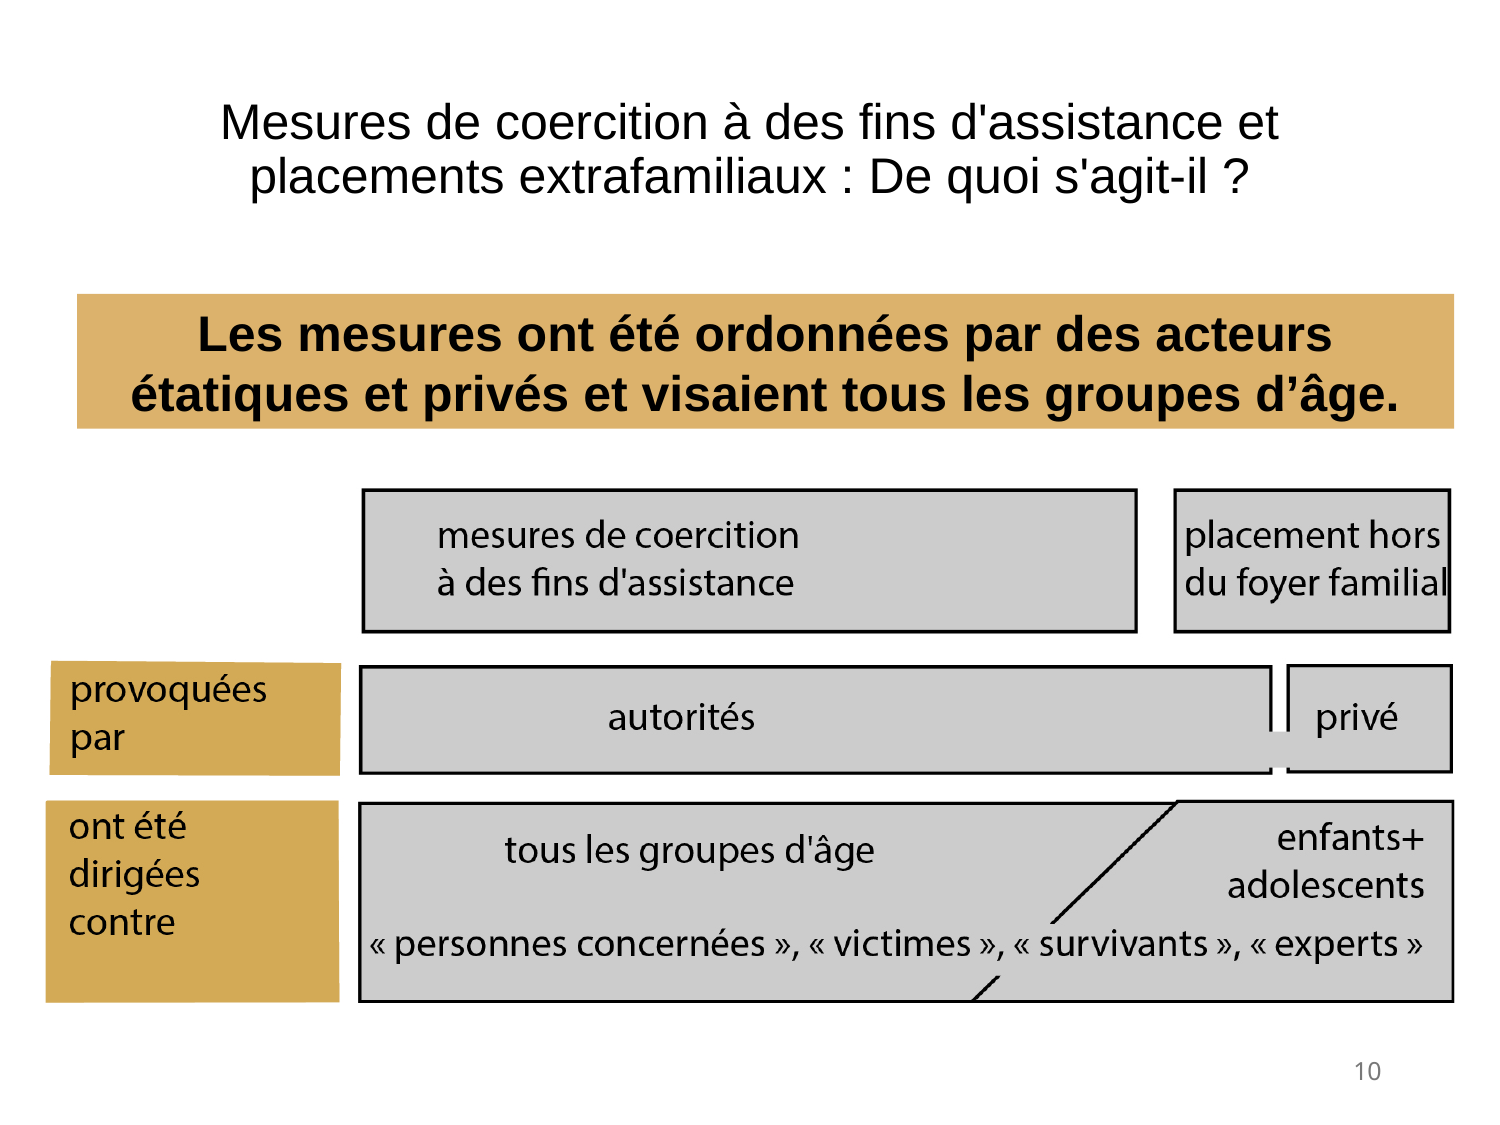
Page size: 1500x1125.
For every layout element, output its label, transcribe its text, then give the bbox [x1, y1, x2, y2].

picture [333, 483, 1455, 642]
text_box Les mesures ont été ordonnées par des acteurs étatiques et privés et visaient tous les groupes d’âge. [77, 293, 1455, 429]
slide_number 10 [1059, 1042, 1397, 1103]
title Mesures de coercition à des fins d'assistance et placements extrafamiliaux : De quoi s'agit-il ? [103, 59, 1397, 240]
picture [45, 651, 1455, 1017]
